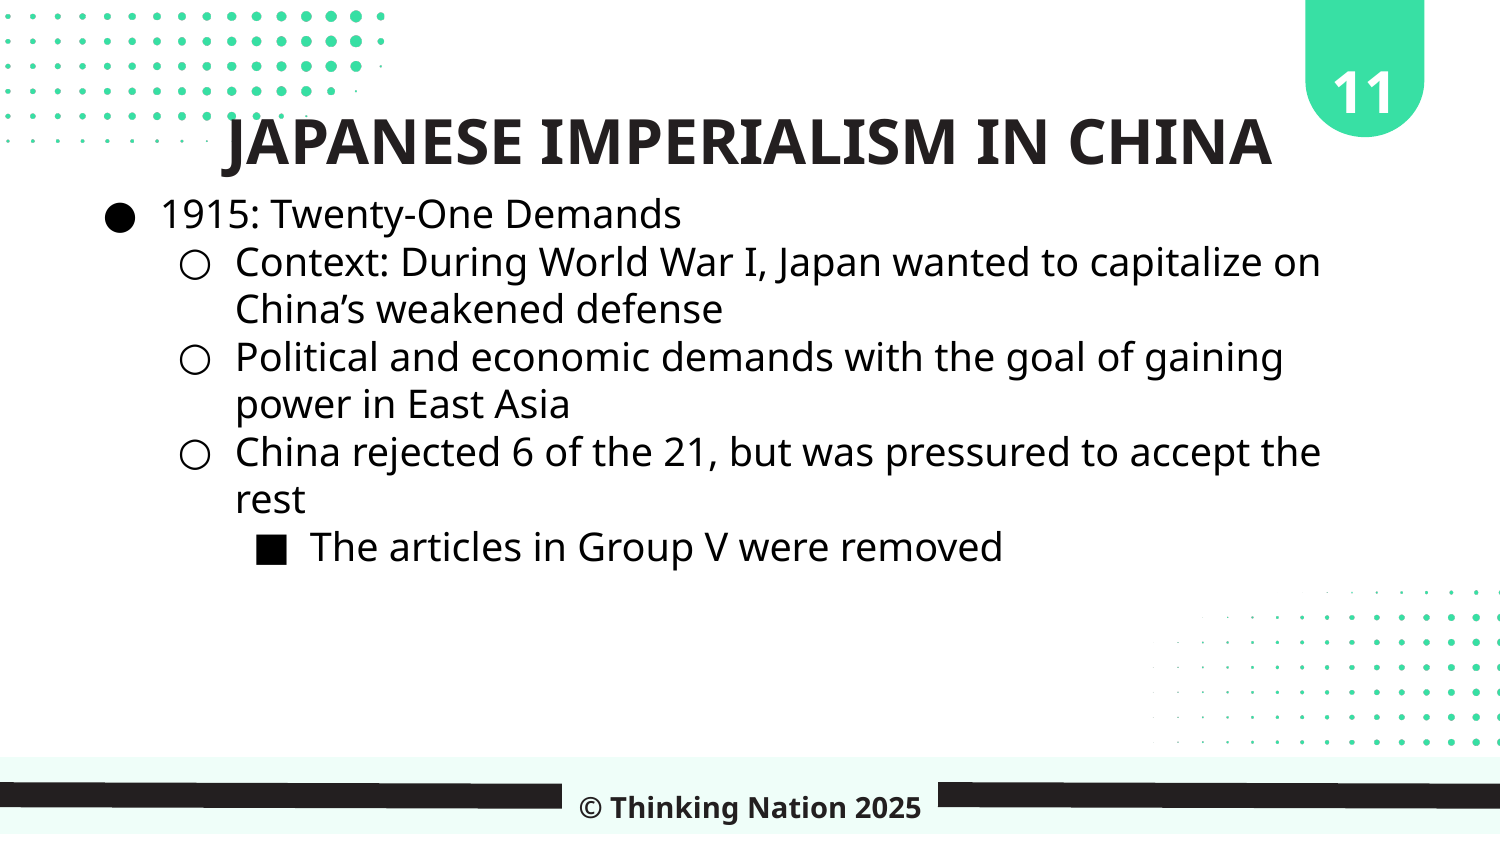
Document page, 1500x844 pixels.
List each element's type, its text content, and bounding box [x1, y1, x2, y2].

text_box 1915: Twenty-One Demands Context: During World War I, Japan wanted to capitalize on China’s weakened defense Political and economic demands with the goal of gaining power in East Asia China rejected 6 of the 21, but was pressured to accept the rest The articles in Group V were removed [85, 189, 1380, 570]
text_box [1128, 590, 1500, 755]
text_box [0, 0, 385, 144]
text_box JAPANESE IMPERIALISM IN CHINA [209, 71, 1291, 177]
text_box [0, 756, 1500, 835]
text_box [1300, 0, 1430, 138]
